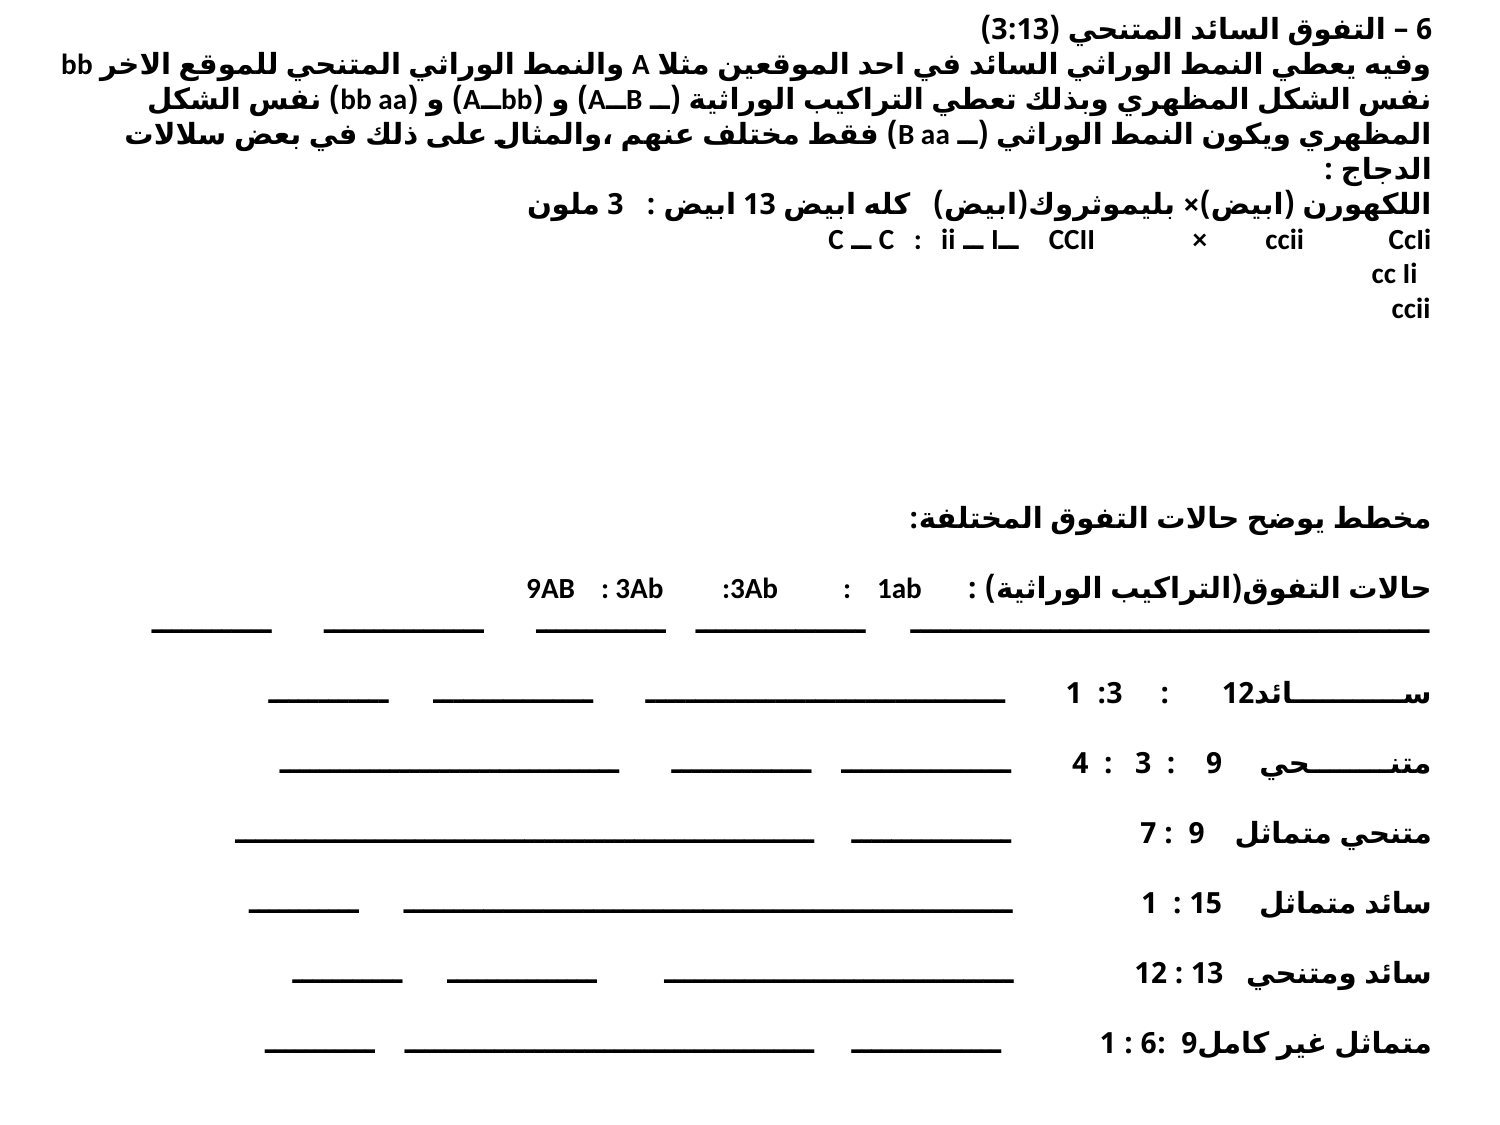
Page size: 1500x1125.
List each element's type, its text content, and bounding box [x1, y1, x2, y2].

title 6 – التفوق السائد المتنحي (3:13) وفيه يعطي النمط الوراثي السائد في احد الموقعين مثلا A والنمط الوراثي المتنحي للموقع الاخر bb نفس الشكل المظهري وبذلك تعطي التراكيب الوراثية (ــ BــA) و (bbــA) و (bb aa) نفس الشكل المظهري ويكون النمط الوراثي (ــ B aa) فقط مختلف عنهم ،والمثال على ذلك في بعض سلالات الدجاج : اللكهورن (ابيض)× بليموثروك(ابيض) كله ابيض 13 ابيض : 3 ملون CCII × ccii CcIi ــI ــ C : ii ــ C cc Ii ccii مخطط يوضح حالات التفوق المختلفة: حالات التفوق(التراكيب الوراثية) : 9AB : 3Ab :3Ab : 1ab ــــــــــــــــــــــــــــــــــــــــــــــــــــ ـــــــــــــــــ ـــــــــــــ ــــــــــــــــ ــــــــــــ ســـــــــــائد12 : 3: 1 ــــــــــــــــــــــــــــــــــــ ــــــــــــــــ ــــــــــــ متنــــــــحي 9 : 3 : 4 ـــــــــــــــــ ــــــــــــــ ــــــــــــــــــــــــــــــــــ متنحي متماثل 9 : 7 ــــــــــــــــ ــــــــــــــــــــــــــــــــــــــــــــــــــــــــــ سائد متماثل 15 : 1 ـــــــــــــــــــــــــــــــــــــــــــــــــــــــــــــ ـــــــــــ سائد ومتنحي 13 : 12 ـــــــــــــــــــــــــــــــــــ ـــــــــــــــ ـــــــــــ متماثل غير كامل9 :6 : 1 ـــــــــــــــ ـــــــــــــــــــــــــــــــــــــــــ ـــــــــــ [17, 45, 1447, 1094]
